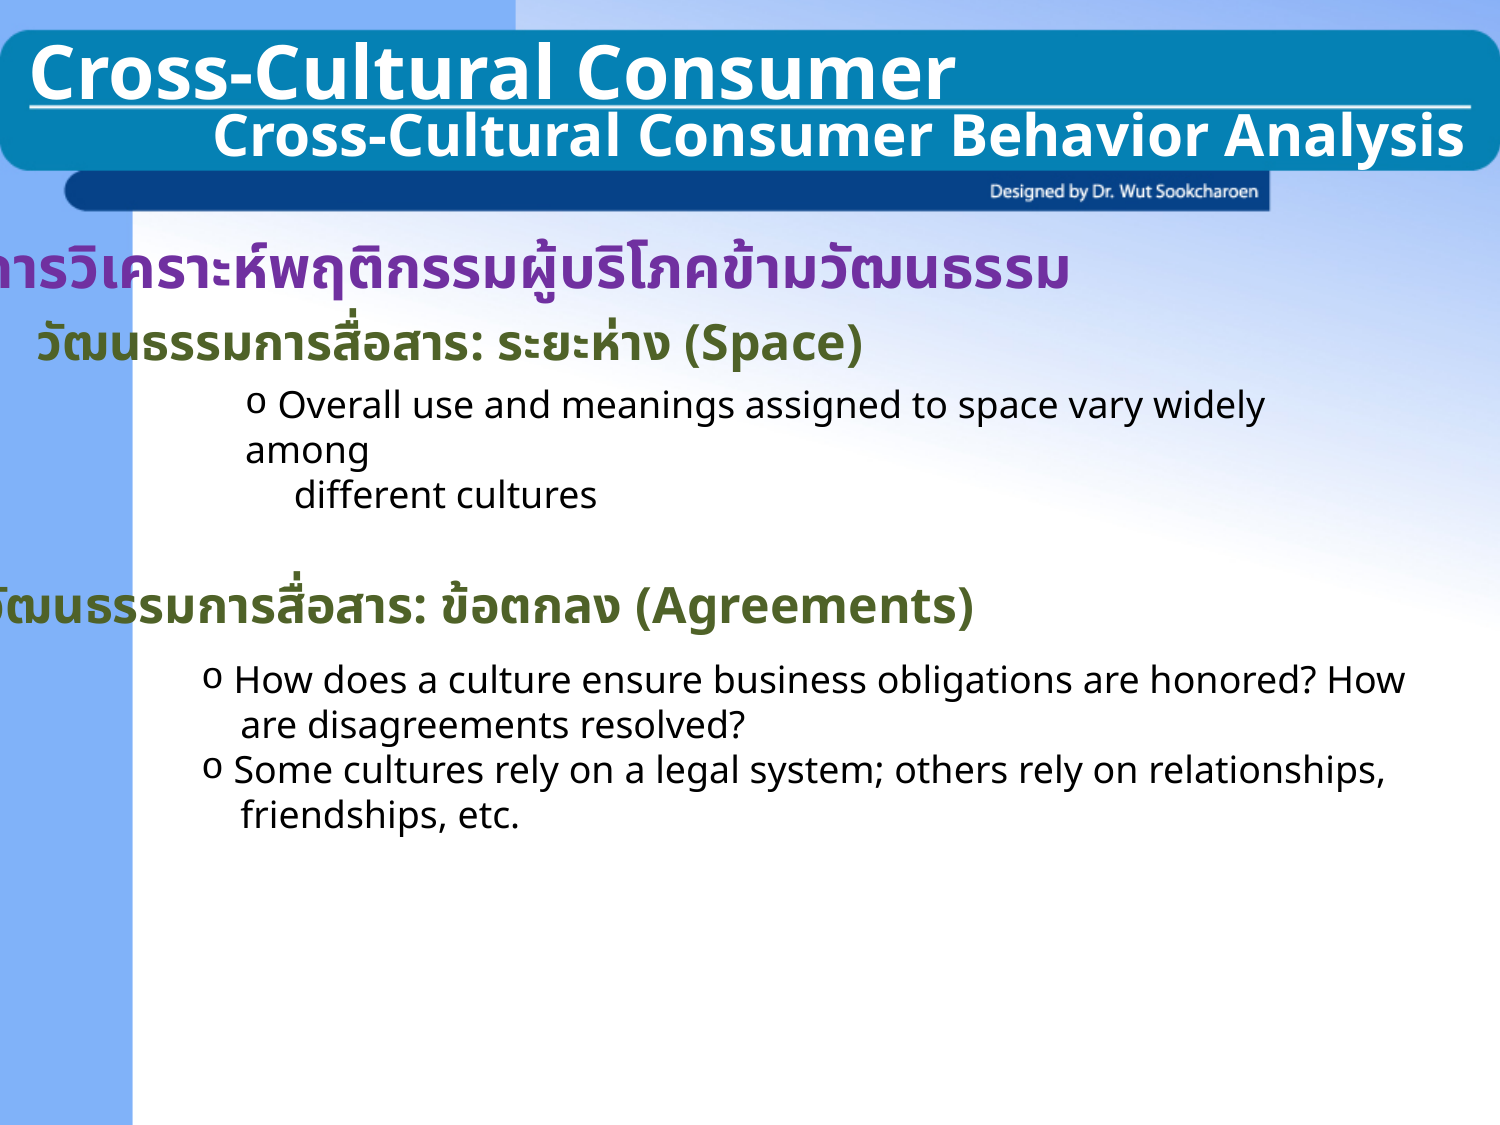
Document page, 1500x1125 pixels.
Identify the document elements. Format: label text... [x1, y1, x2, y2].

text_box How does a culture ensure business obligations are honored? How are disagreements resolved? Some cultures rely on a legal system; others rely on relationships, friendships, etc. [182, 649, 1435, 844]
text_box วัฒนธรรมการสื่อสาร: ระยะห่าง (Space) [21, 302, 879, 378]
picture [0, 0, 1500, 54]
text_box วัฒนธรรมการสื่อสาร: ข้อตกลง (Agreements) [0, 566, 990, 642]
text_box การวิเคราะห์พฤติกรรมผู้บริโภคข้ามวัฒนธรรม [0, 222, 1088, 308]
text_box Cross-Cultural Consumer [13, 32, 1475, 107]
text_box Overall use and meanings assigned to space vary widely among different cultures [182, 373, 1329, 524]
picture [0, 146, 1500, 1125]
text_box Cross-Cultural Consumer Behavior Analysis [37, 108, 1481, 172]
